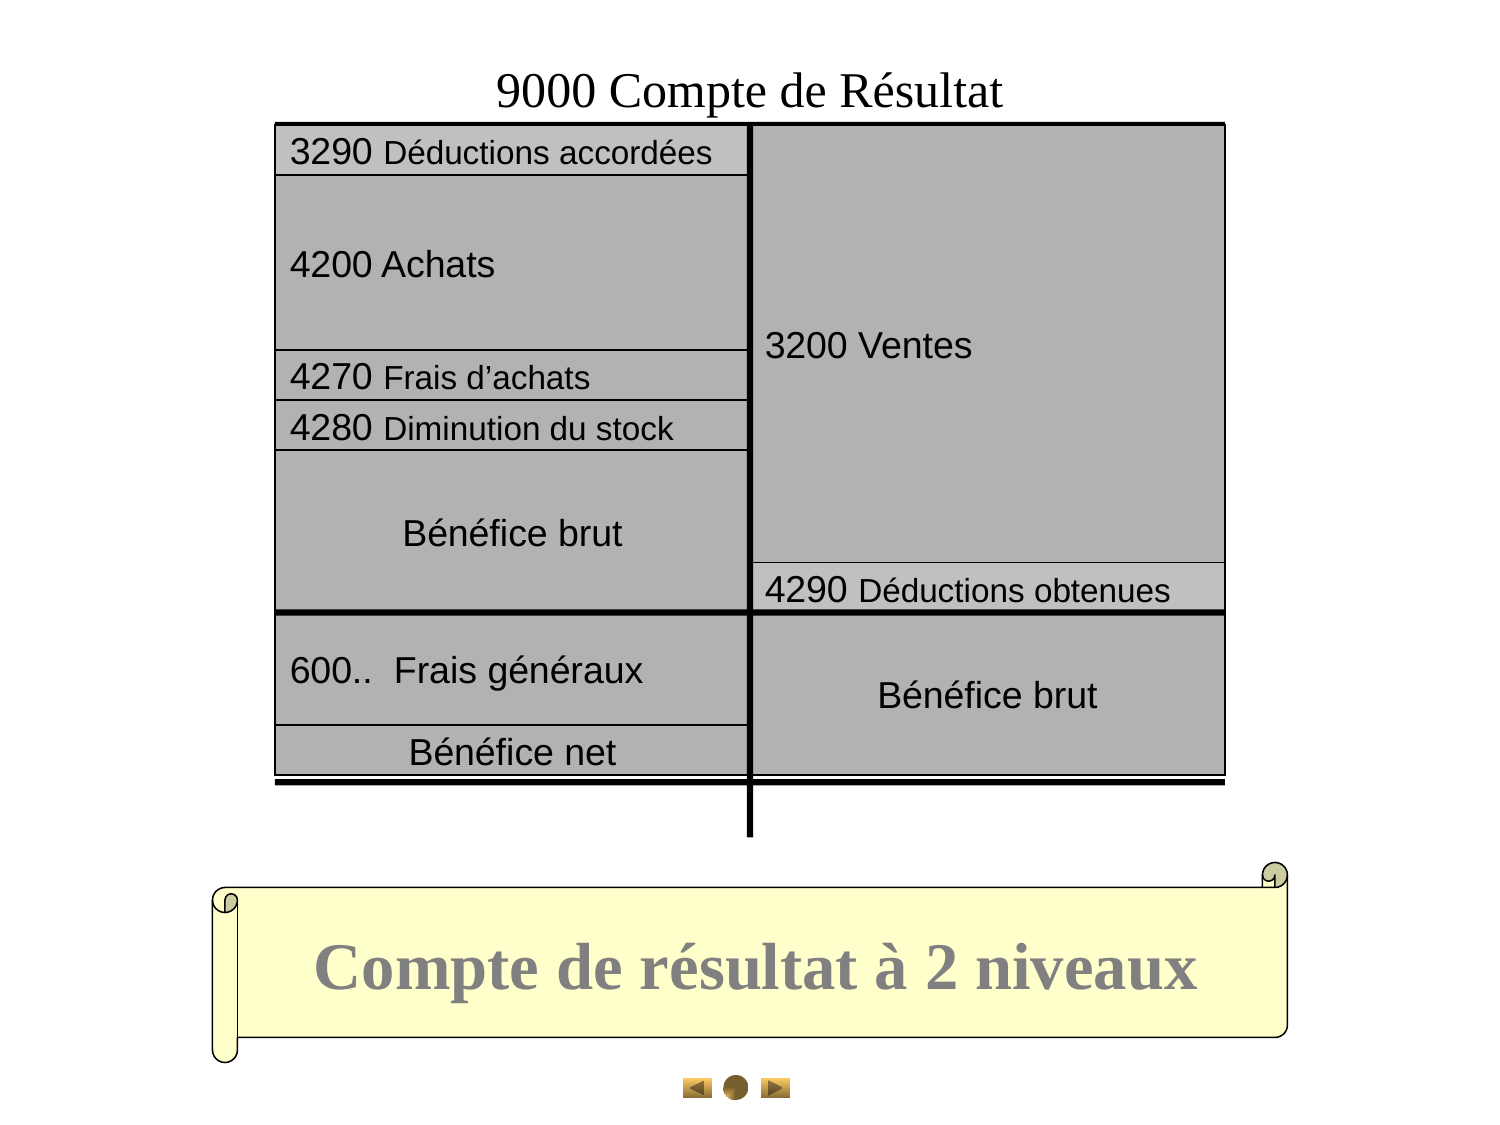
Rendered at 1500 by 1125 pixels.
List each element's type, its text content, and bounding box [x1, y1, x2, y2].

text_box 4280 Diminution du stock [275, 400, 750, 449]
text_box Compte de résultat à 2 niveaux [212, 862, 1288, 1063]
text_box Bénéfice brut [275, 449, 750, 612]
text_box 9000 Compte de Résultat [275, 49, 1225, 125]
text_box 3290 Déductions accordées [275, 125, 750, 174]
text_box 3200 Ventes [751, 125, 1225, 562]
text_box Bénéfice net [275, 725, 750, 775]
text_box Bénéfice brut [751, 613, 1225, 775]
text_box 4200 Achats [275, 174, 750, 350]
text_box 600.. Frais généraux [275, 613, 750, 725]
text_box 4290 Déductions obtenues [751, 562, 1225, 612]
text_box 4270 Frais d’achats [275, 350, 750, 400]
